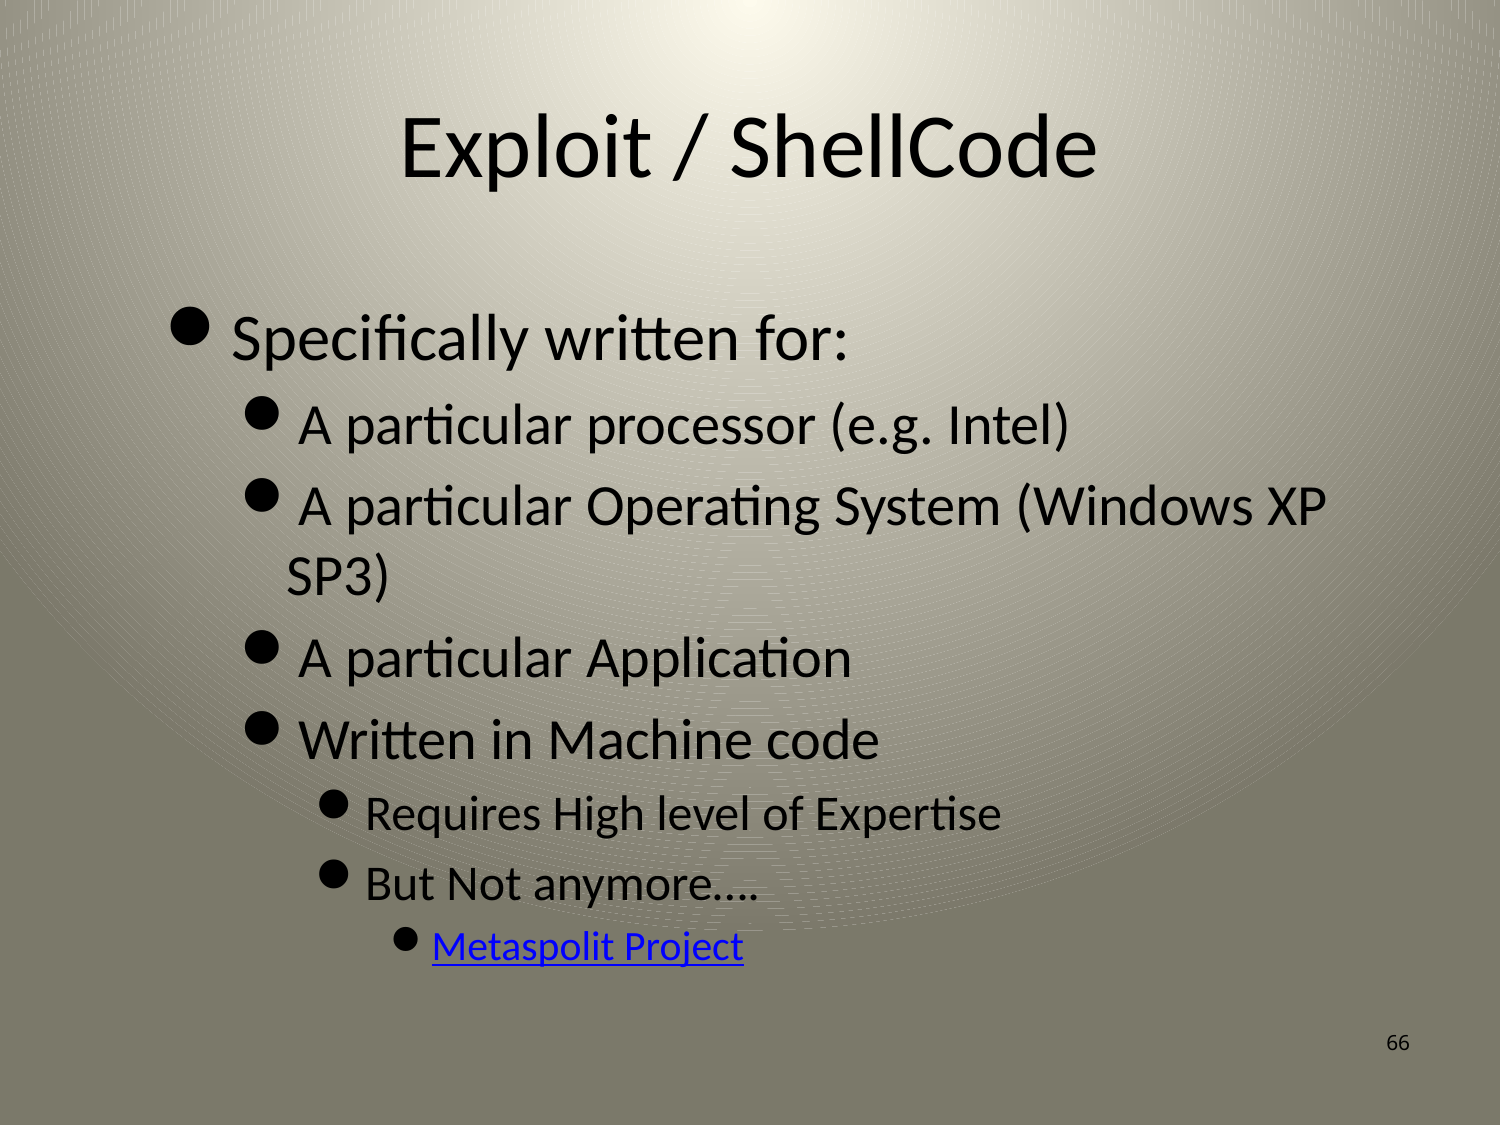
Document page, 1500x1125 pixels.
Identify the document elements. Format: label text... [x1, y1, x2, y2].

slide_number 66 [1074, 1021, 1425, 1067]
list Specifically written for: A particular processor (e.g. Intel) A particular Operating System (Windows XP SP3) A particular Application Written in Machine code Requires High level of Expertise But Not anymore…. Metaspolit Project [150, 286, 1350, 993]
title Exploit / ShellCode [150, 37, 1350, 245]
